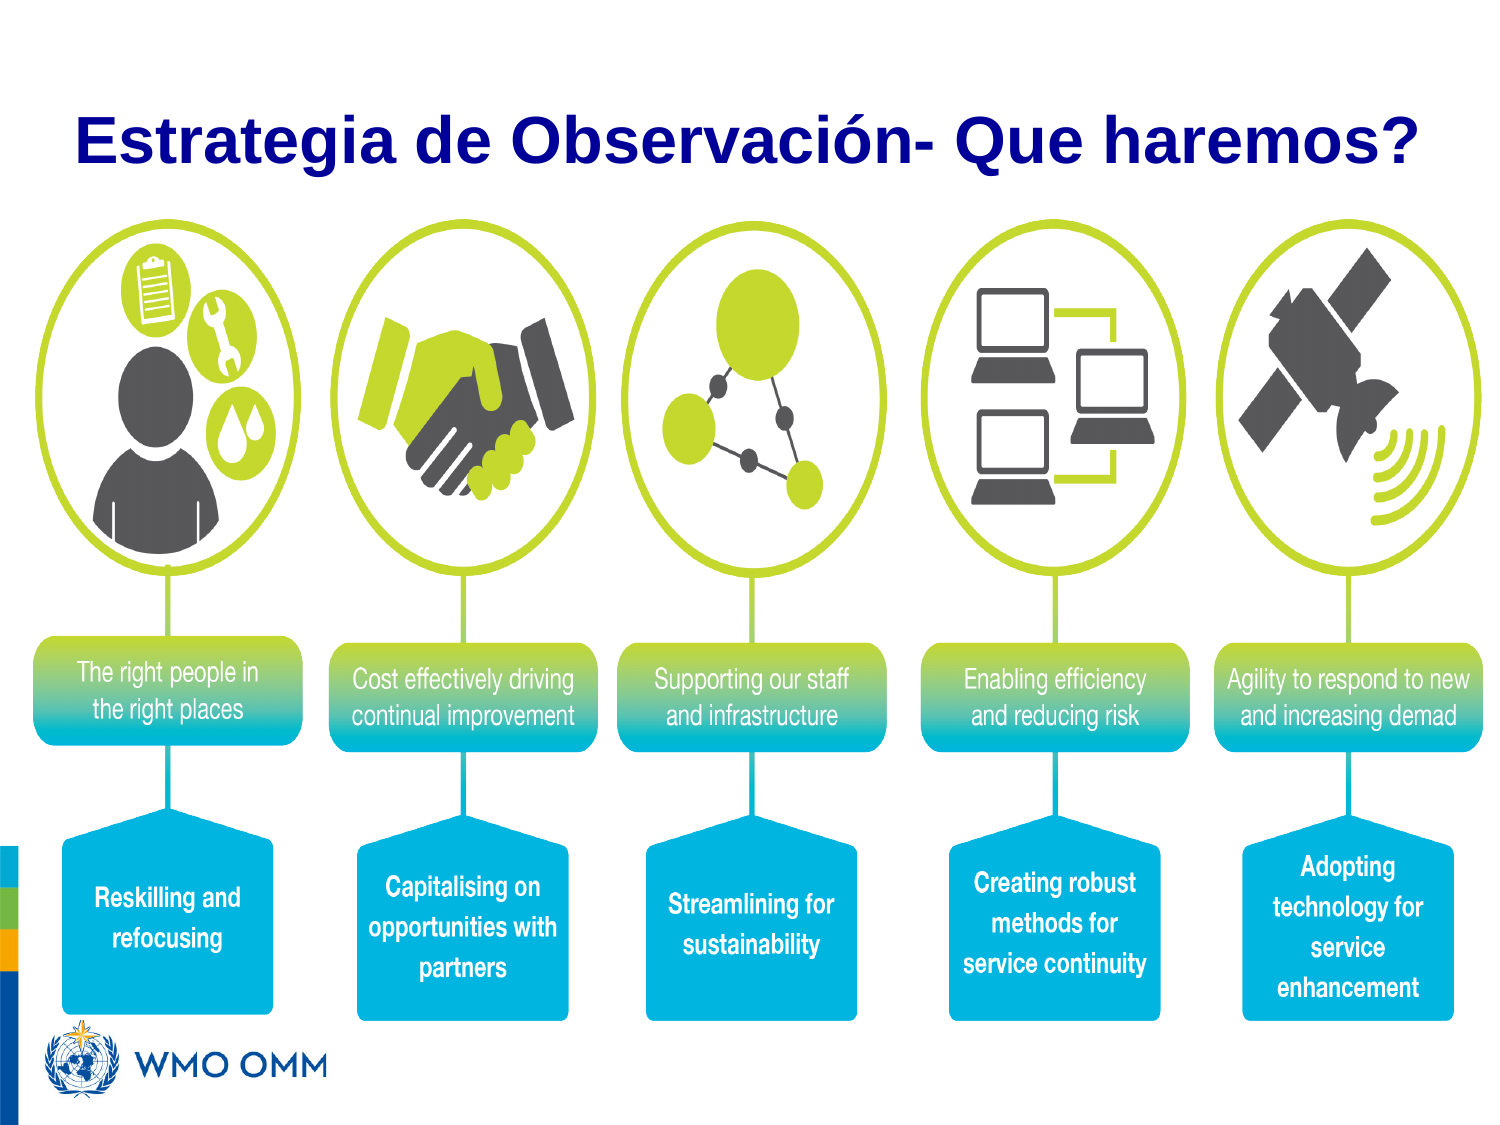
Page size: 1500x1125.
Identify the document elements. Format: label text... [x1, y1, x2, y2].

picture [1304, 977, 1308, 996]
picture [827, 899, 834, 913]
picture [1343, 982, 1352, 996]
picture [1403, 902, 1413, 916]
picture [1051, 877, 1061, 897]
picture [1084, 954, 1090, 972]
text_box Estrategia de Observación- Que haremos? [33, 42, 1464, 219]
picture [387, 876, 399, 896]
picture [1365, 902, 1371, 915]
picture [1356, 857, 1367, 875]
picture [1098, 918, 1108, 932]
picture [452, 922, 462, 936]
picture [483, 882, 487, 895]
picture [497, 962, 506, 977]
picture [756, 899, 766, 913]
picture [683, 895, 689, 913]
picture [992, 877, 998, 891]
picture [1111, 918, 1117, 932]
picture [446, 958, 460, 976]
picture [669, 893, 681, 913]
picture [1092, 872, 1102, 891]
picture [534, 881, 539, 895]
picture [775, 899, 784, 913]
picture [1355, 982, 1365, 996]
picture [1291, 982, 1301, 996]
picture [1395, 896, 1401, 916]
picture [712, 899, 722, 913]
picture [1309, 982, 1314, 996]
picture [702, 940, 706, 953]
picture [696, 940, 701, 954]
picture [1317, 856, 1327, 875]
picture [1273, 898, 1280, 916]
picture [1337, 942, 1354, 956]
picture [1024, 873, 1030, 891]
picture [1098, 958, 1107, 972]
picture [1026, 958, 1037, 972]
picture [1118, 877, 1127, 892]
picture [0, 219, 1483, 1125]
picture [429, 877, 440, 895]
picture [772, 934, 776, 953]
picture [1129, 873, 1135, 891]
picture [1330, 982, 1339, 996]
picture [1025, 913, 1043, 932]
picture [1038, 877, 1048, 891]
picture [529, 882, 533, 895]
picture [975, 872, 988, 892]
picture [1124, 954, 1145, 977]
picture [410, 922, 420, 936]
picture [1013, 918, 1023, 932]
picture [1282, 902, 1304, 916]
picture [788, 899, 797, 918]
picture [475, 962, 485, 976]
picture [1384, 861, 1394, 880]
picture [1045, 958, 1055, 972]
picture [1046, 918, 1056, 932]
picture [488, 963, 494, 976]
picture [1362, 942, 1372, 956]
picture [1090, 913, 1095, 932]
picture [989, 959, 1006, 972]
picture [777, 939, 783, 953]
picture [442, 881, 451, 896]
picture [814, 899, 824, 913]
picture [1071, 958, 1081, 972]
picture [965, 958, 973, 973]
picture [1111, 959, 1120, 973]
picture [747, 939, 756, 953]
picture [484, 922, 494, 936]
picture [1352, 902, 1362, 916]
picture [1058, 958, 1068, 972]
picture [692, 899, 698, 913]
picture [729, 939, 738, 954]
picture [497, 922, 506, 936]
picture [1318, 982, 1327, 996]
picture [760, 939, 769, 954]
picture [1344, 861, 1354, 880]
picture [725, 899, 741, 913]
picture [1302, 856, 1315, 875]
picture [1379, 982, 1397, 996]
picture [1307, 896, 1317, 916]
picture [383, 922, 394, 941]
picture [466, 881, 475, 896]
picture [488, 881, 493, 895]
picture [420, 881, 426, 895]
picture [1368, 982, 1378, 996]
picture [806, 894, 812, 913]
picture [421, 962, 431, 981]
picture [1416, 902, 1423, 916]
picture [397, 922, 407, 941]
picture [1374, 942, 1384, 956]
picture [1371, 861, 1380, 875]
picture [1317, 989, 1322, 997]
picture [993, 918, 1009, 932]
picture [1078, 877, 1089, 891]
picture [999, 877, 1009, 891]
picture [1105, 878, 1115, 892]
picture [1073, 918, 1082, 932]
picture [1312, 942, 1321, 957]
picture [1014, 958, 1024, 972]
picture [463, 962, 472, 976]
picture [1331, 861, 1341, 875]
picture [370, 922, 380, 936]
picture [514, 922, 524, 936]
picture [1012, 877, 1022, 892]
picture [1378, 902, 1388, 921]
picture [516, 881, 526, 895]
picture [496, 881, 506, 901]
picture [1070, 878, 1076, 891]
picture [709, 939, 718, 954]
picture [802, 935, 819, 958]
picture [434, 962, 443, 977]
picture [466, 918, 481, 936]
picture [533, 917, 556, 936]
picture [423, 918, 449, 936]
picture [787, 899, 793, 912]
picture [976, 959, 986, 971]
picture [684, 939, 693, 954]
picture [1366, 902, 1375, 921]
picture [1333, 902, 1343, 916]
picture [720, 935, 726, 953]
picture [1059, 913, 1070, 932]
picture [524, 922, 530, 936]
picture [1320, 902, 1330, 916]
picture [1324, 943, 1334, 955]
picture [699, 899, 710, 913]
picture [1400, 982, 1410, 996]
picture [403, 881, 412, 896]
picture [1278, 982, 1288, 996]
picture [1412, 978, 1418, 996]
